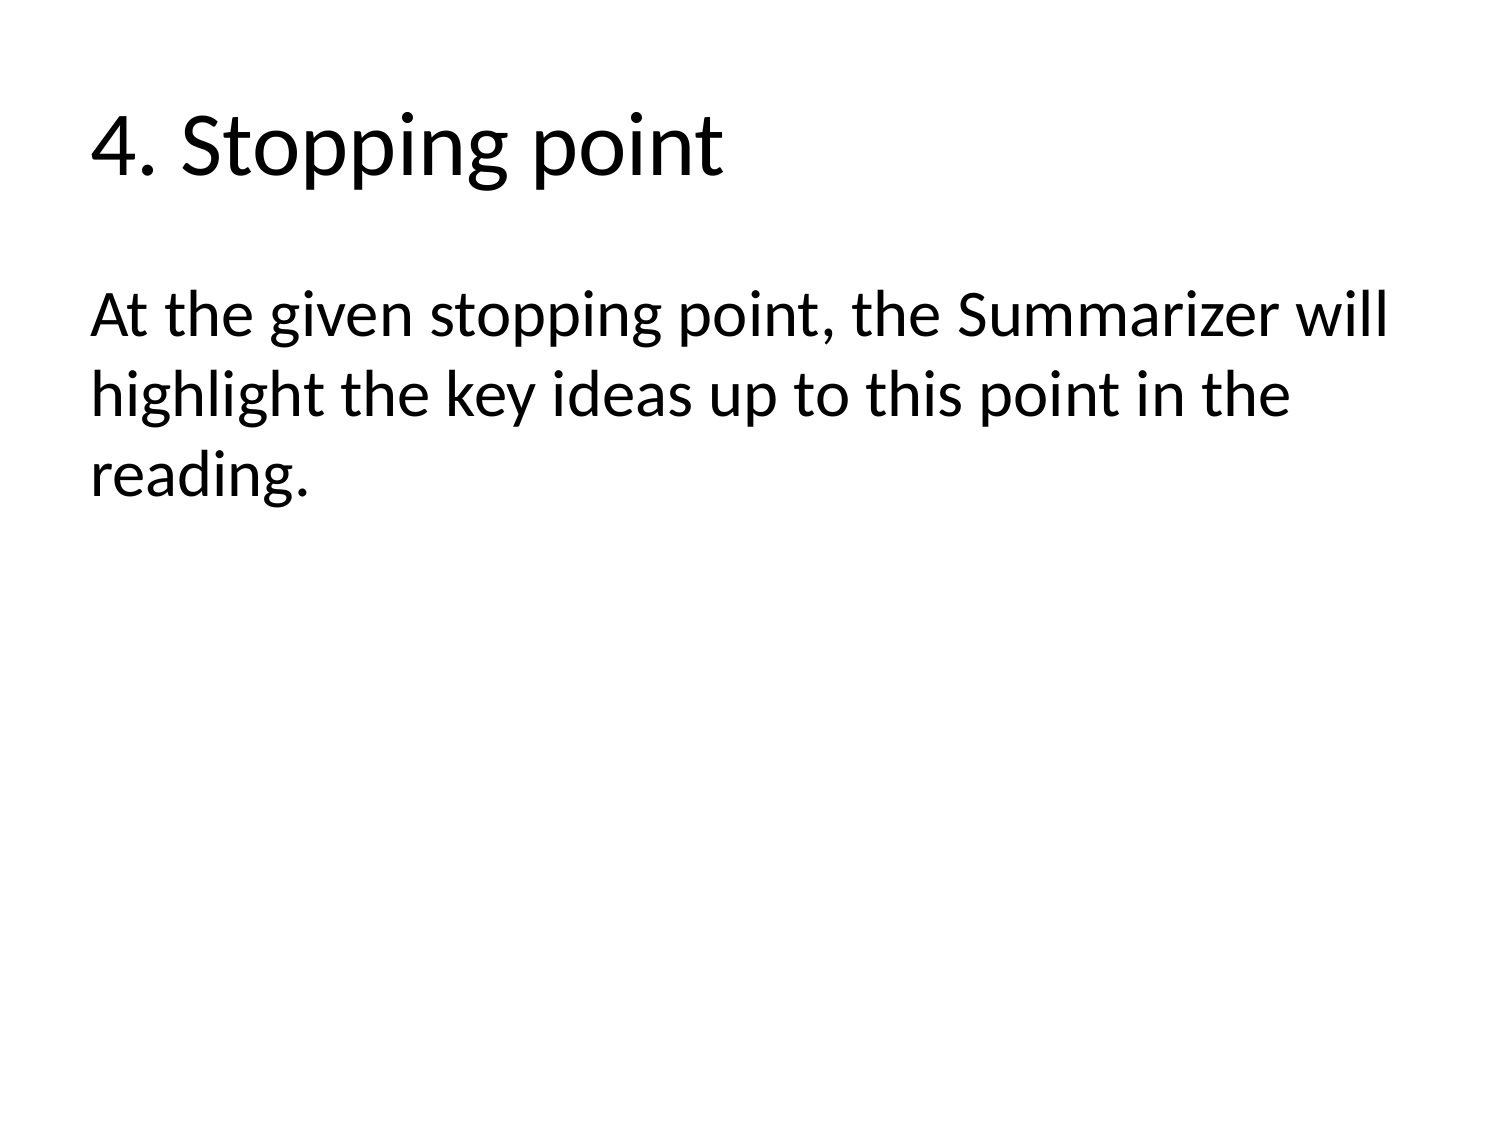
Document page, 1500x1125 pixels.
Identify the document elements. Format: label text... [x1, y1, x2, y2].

title 4. Stopping point [75, 45, 1425, 233]
list At the given stopping point, the Summarizer will highlight the key ideas up to this point in the reading. [75, 262, 1425, 1005]
